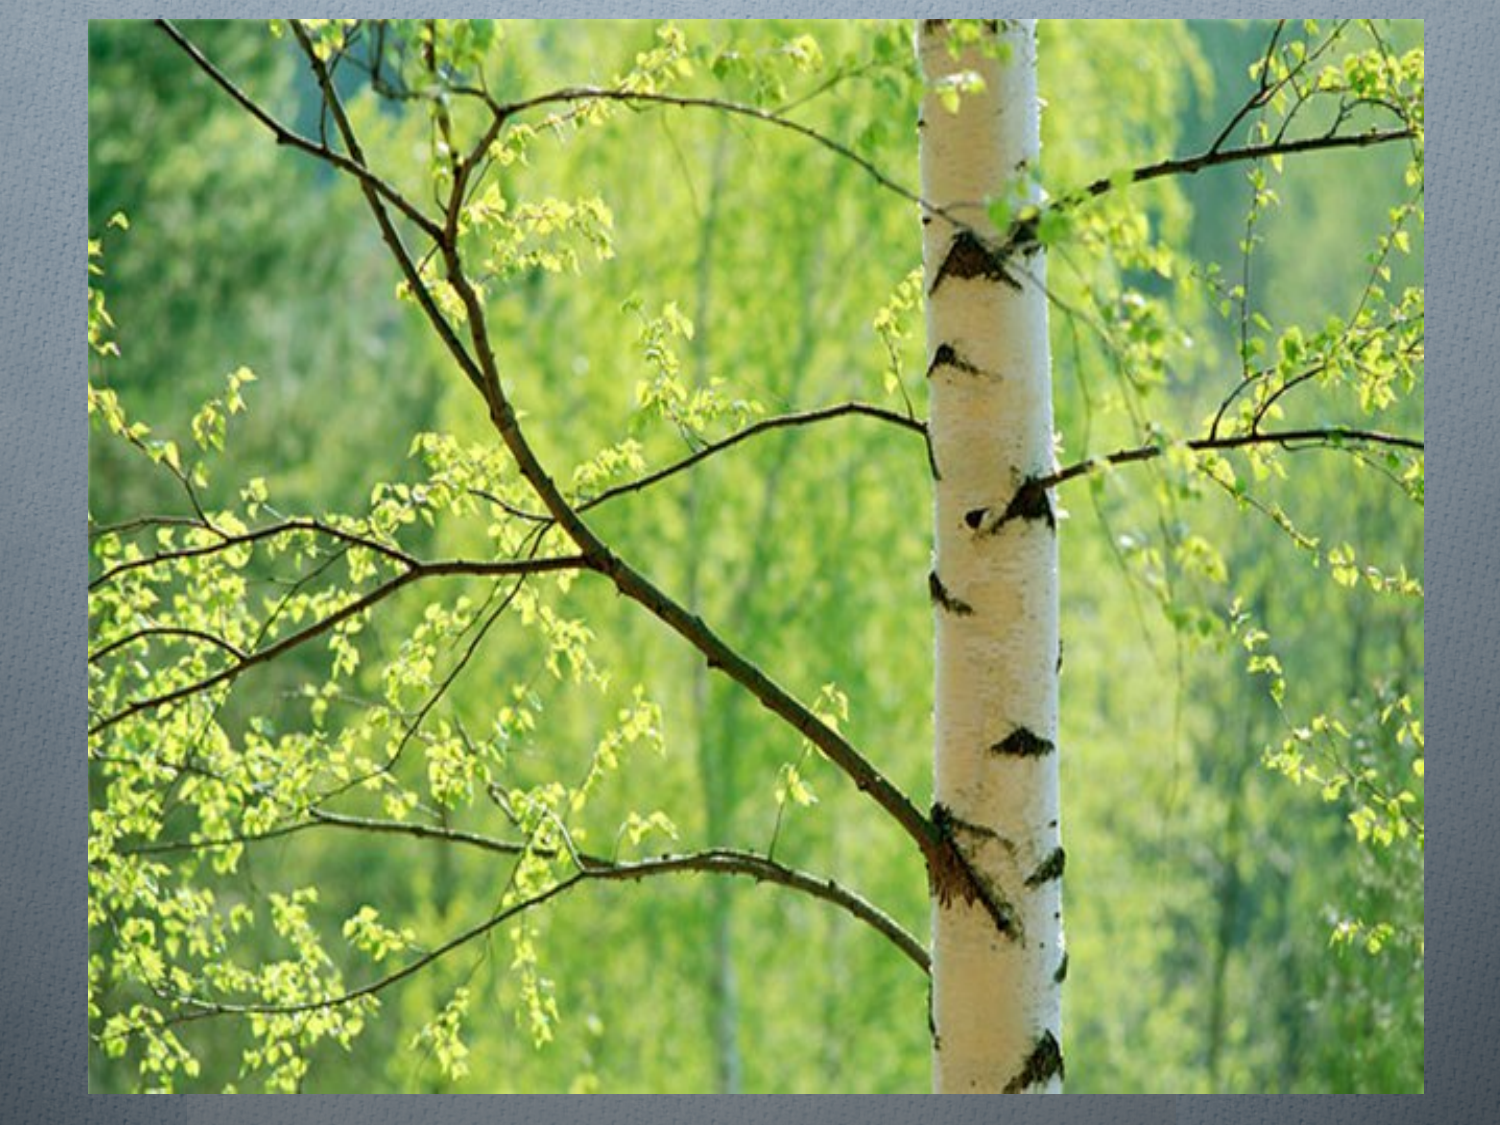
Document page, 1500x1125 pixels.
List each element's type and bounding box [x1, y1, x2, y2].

picture [75, 18, 1439, 1095]
